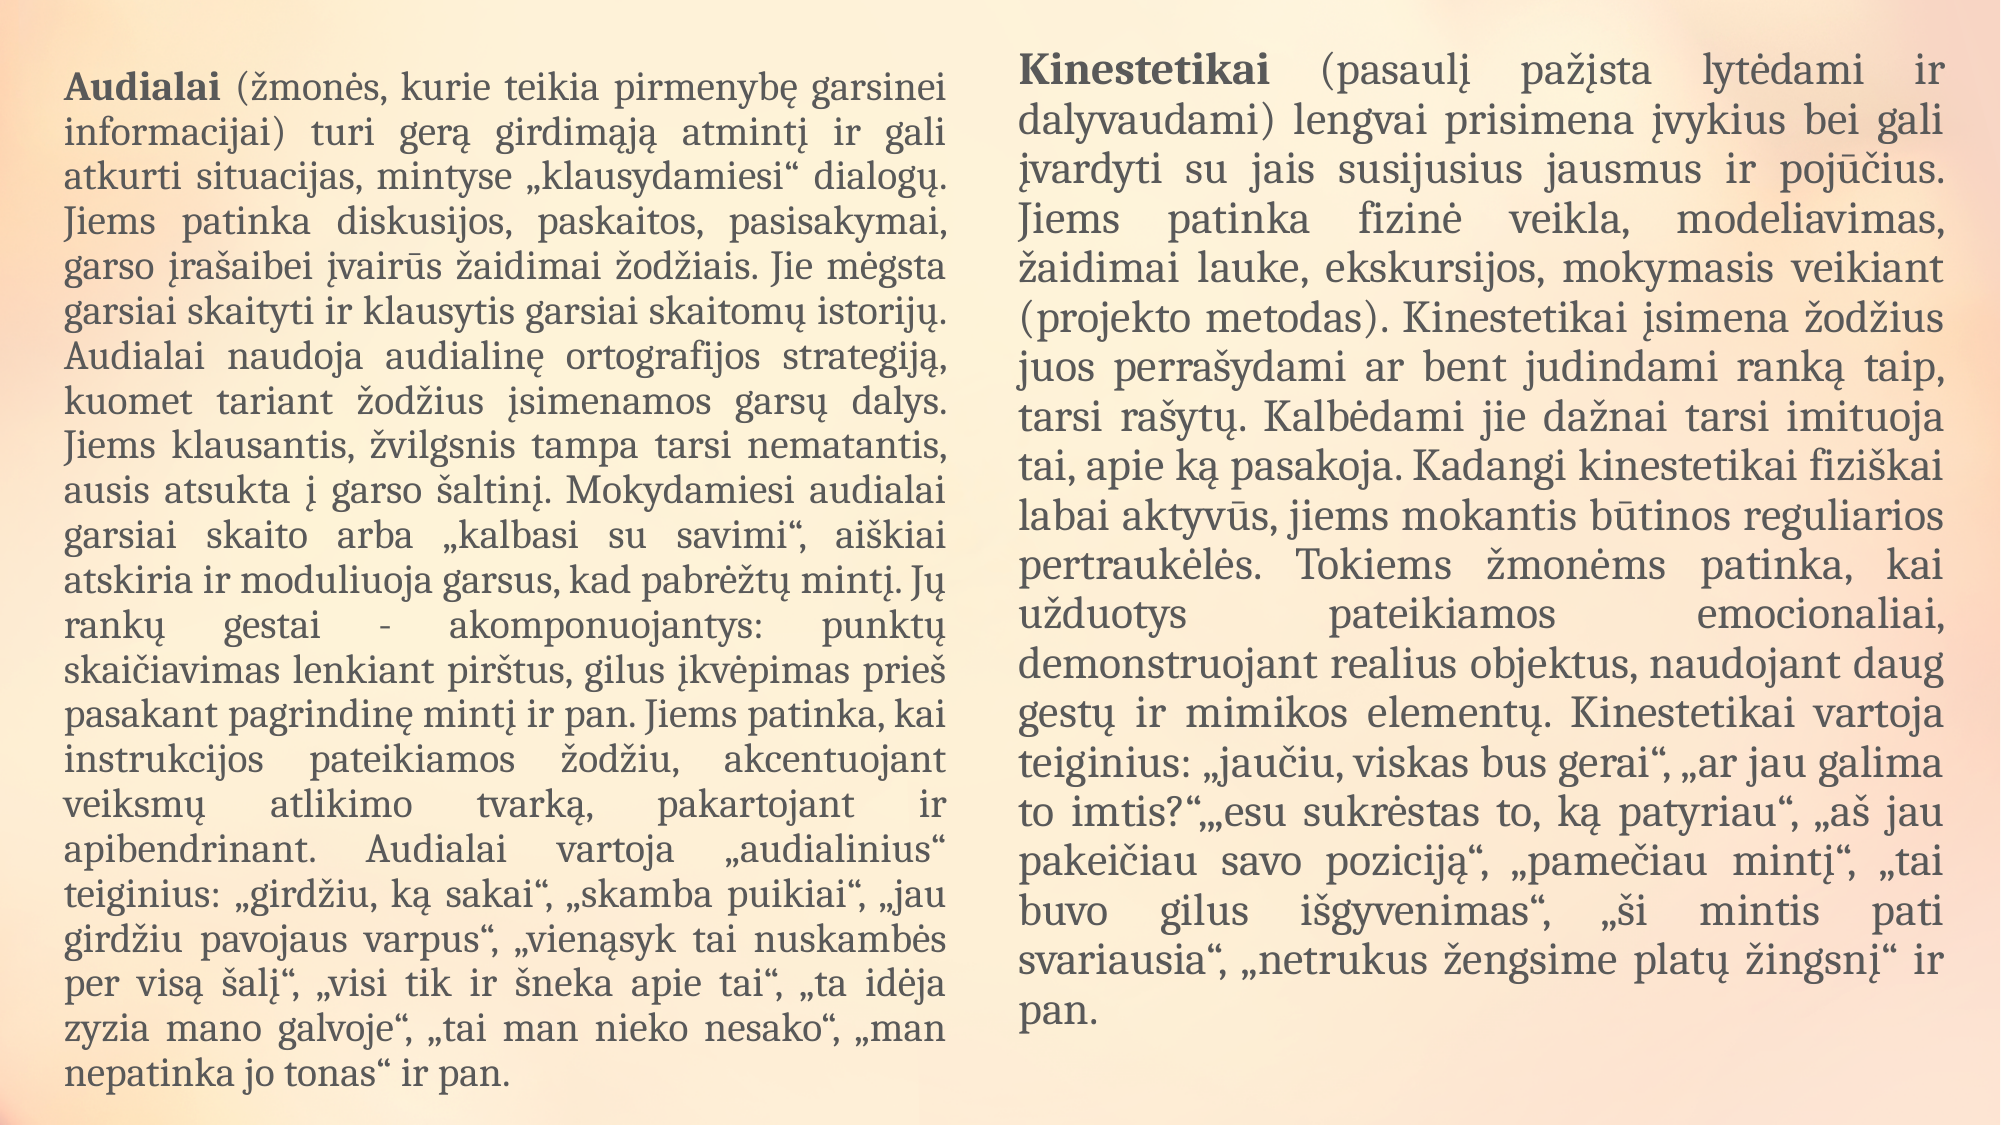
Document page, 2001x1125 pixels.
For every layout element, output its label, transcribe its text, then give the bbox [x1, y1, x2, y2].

picture [0, 0, 2001, 1125]
list Audialai (žmonės, kurie teikia pirmenybę garsinei informacijai) turi gerą girdimąją atmintį ir gali atkurti situacijas, mintyse „klausydamiesi“ dialogų. Jiems patinka diskusijos, paskaitos, pasisakymai, garso įrašaibei įvairūs žaidimai žodžiais. Jie mėgsta garsiai skaityti ir klausytis garsiai skaitomų istorijų. Audialai naudoja audialinę ortografijos strategiją, kuomet tariant žodžius įsimenamos garsų dalys. Jiems klausantis, žvilgsnis tampa tarsi nematantis, ausis atsukta į garso šaltinį. Mokydamiesi audialai garsiai skaito arba „kalbasi su savimi“, aiškiai atskiria ir moduliuoja garsus, kad pabrėžtų mintį. Jų rankų gestai - akomponuojantys: punktų skaičiavimas lenkiant pirštus, gilus įkvėpimas prieš pasakant pagrindinę mintį ir pan. Jiems patinka, kai instrukcijos pateikiamos žodžiu, akcentuojant veiksmų atlikimo tvarką, pakartojant ir apibendrinant. Audialai vartoja „audialinius“ teiginius: „girdžiu, ką sakai“, „skamba puikiai“, „jau girdžiu pavojaus varpus“, „vienąsyk tai nuskambės per visą šalį“, „visi tik ir šneka apie tai“, „ta idėja zyzia mano galvoje“, „tai man nieko nesako“, „man nepatinka jo tonas“ ir pan. [48, 56, 963, 1125]
list Kinestetikai (pasaulį pažįsta lytėdami ir dalyvaudami) lengvai prisimena įvykius bei gali įvardyti su jais susijusius jausmus ir pojūčius. Jiems patinka fizinė veikla, modeliavimas, žaidimai lauke, ekskursijos, mokymasis veikiant (projekto metodas). Kinestetikai įsimena žodžius juos perrašydami ar bent judindami ranką taip, tarsi rašytų. Kalbėdami jie dažnai tarsi imituoja tai, apie ką pasakoja. Kadangi kinestetikai fiziškai labai aktyvūs, jiems mokantis būtinos reguliarios pertraukėlės. Tokiems žmonėms patinka, kai užduotys pateikiamos emocionaliai, demonstruojant realius objektus, naudojant daug gestų ir mimikos elementų. Kinestetikai vartoja teiginius: „jaučiu, viskas bus gerai“, „ar jau galima to imtis?“,„esu sukrėstas to, ką patyriau“, „aš jau pakeičiau savo poziciją“, „pamečiau mintį“, „tai buvo gilus išgyvenimas“, „ši mintis pati svariausia“, „netrukus žengsime platų žingsnį“ ir pan. [1003, 37, 1961, 1101]
